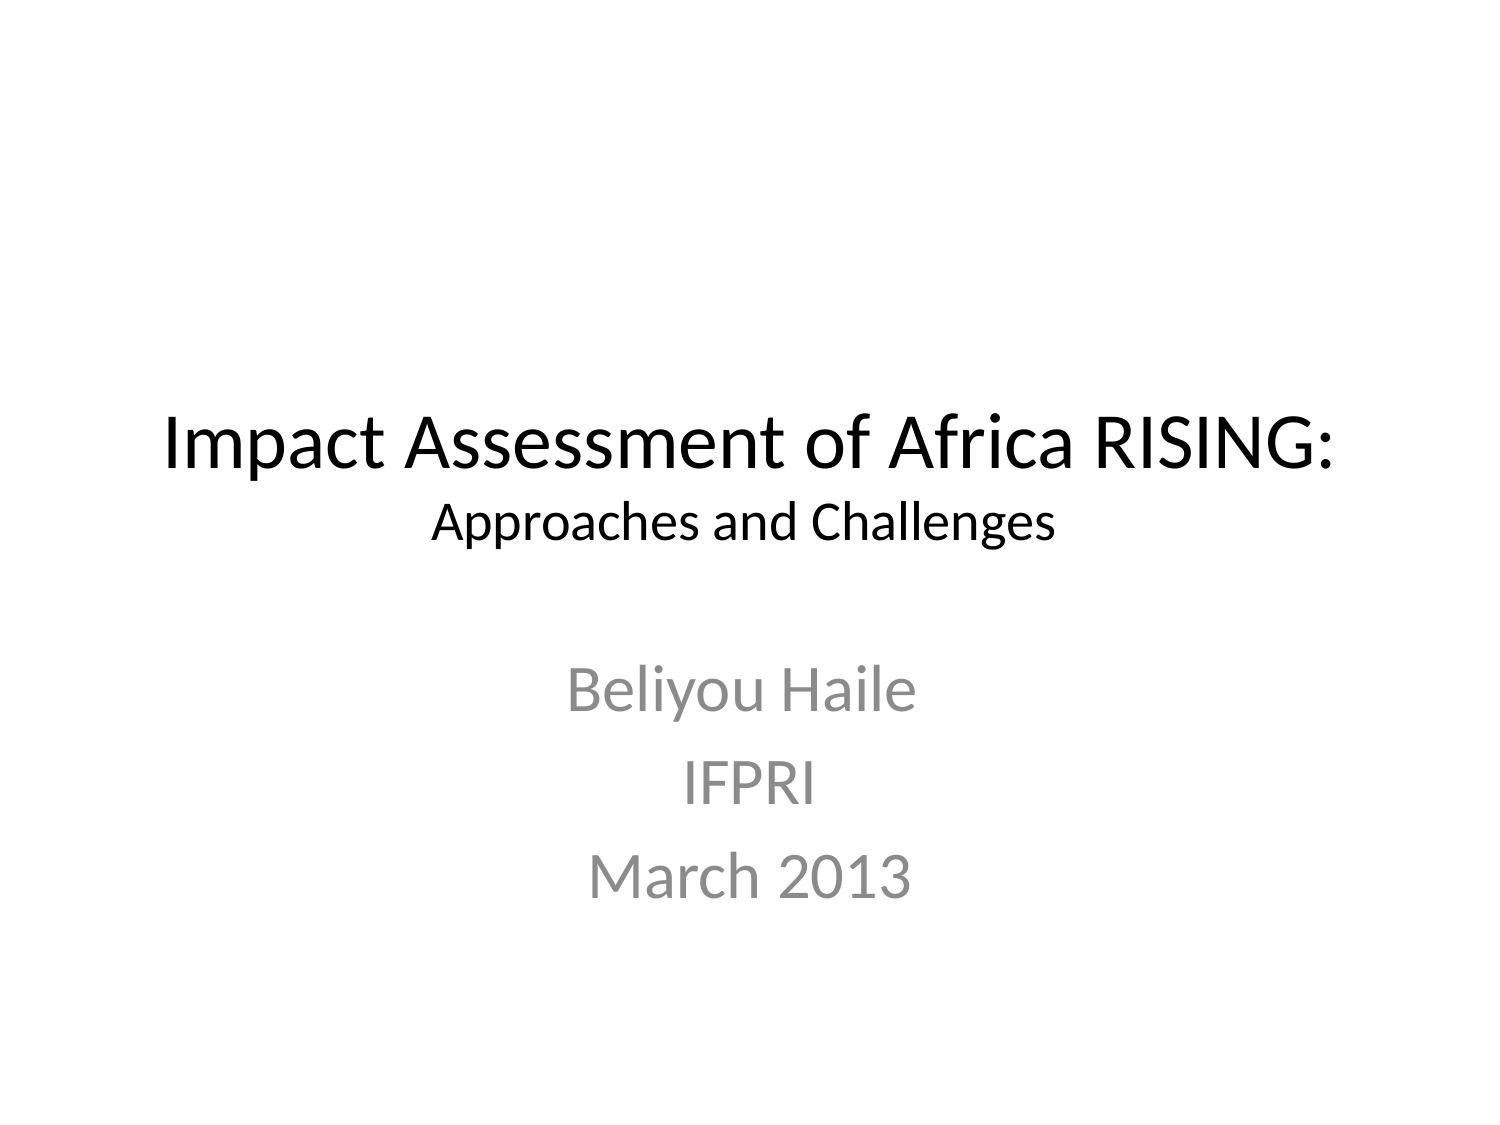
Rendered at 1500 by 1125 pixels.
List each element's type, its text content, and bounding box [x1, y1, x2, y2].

subtitle Beliyou Haile IFPRI March 2013 [225, 637, 1275, 925]
title Impact Assessment of Africa RISING: Approaches and Challenges [112, 349, 1388, 591]
